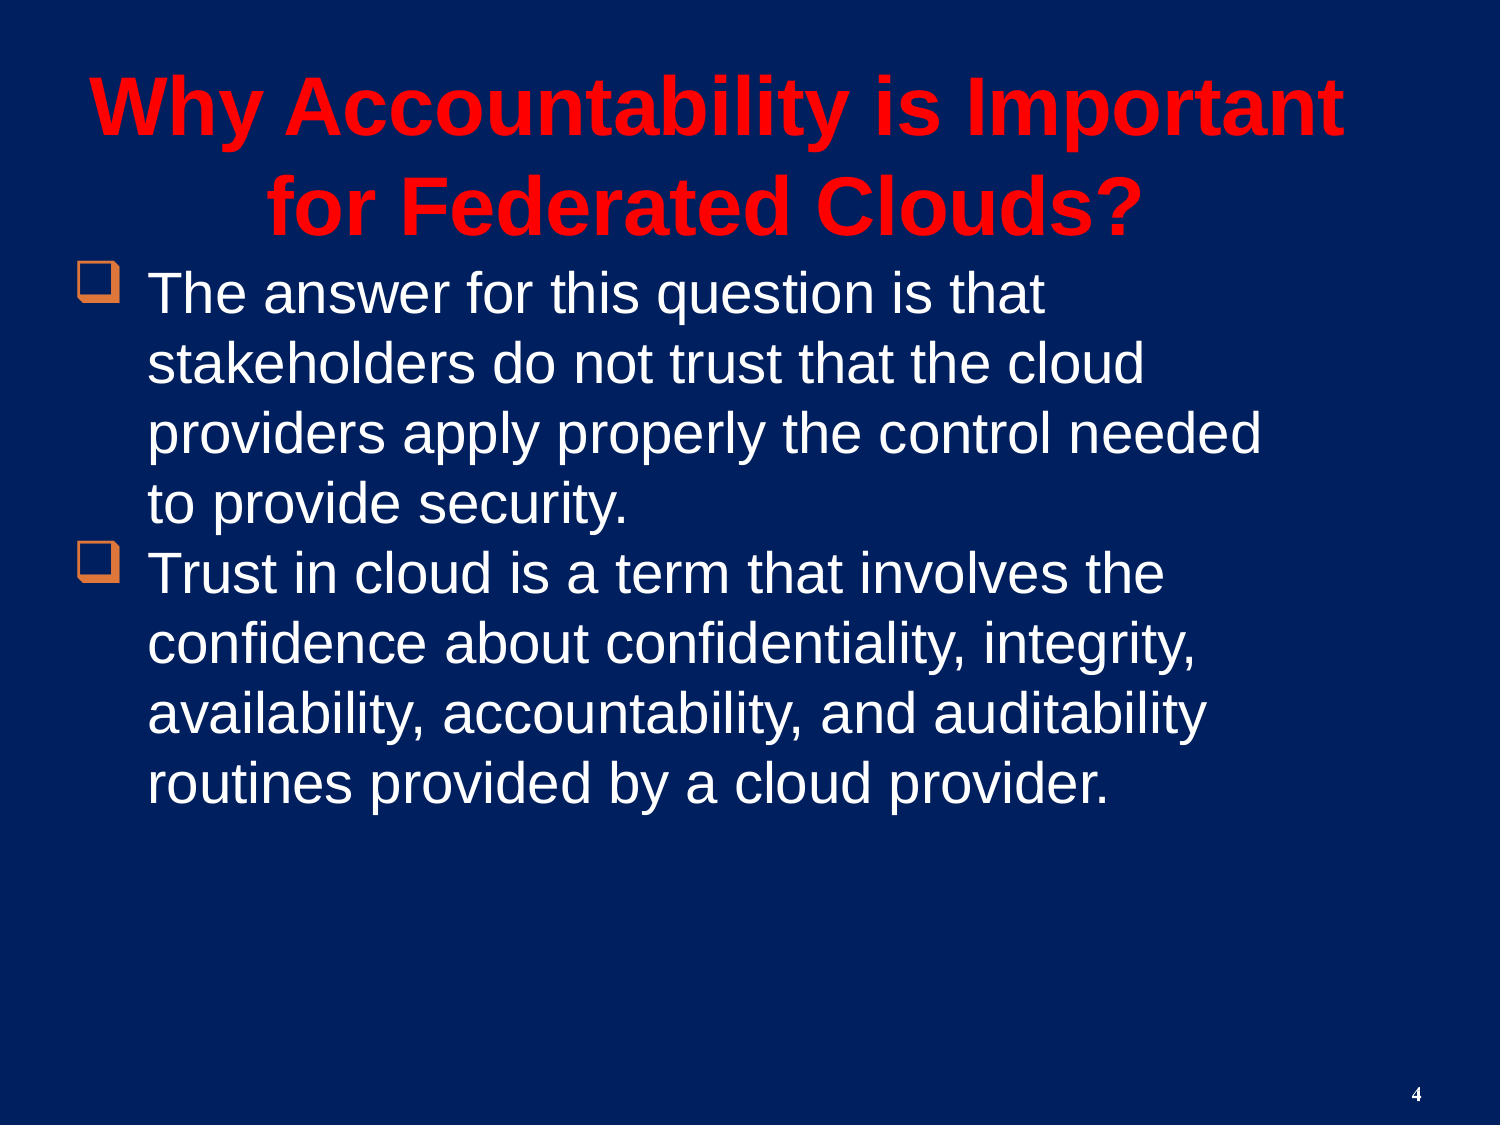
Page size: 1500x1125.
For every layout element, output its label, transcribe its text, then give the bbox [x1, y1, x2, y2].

text_box Why Accountability is Important for Federated Clouds? [70, 52, 1363, 253]
text_box The answer for this question is that stakeholders do not trust that the cloud providers apply properly the control needed to provide security. Trust in cloud is a term that involves the confidence about confidentiality, integrity, availability, accountability, and auditability routines provided by a cloud provider. [70, 254, 1421, 815]
text_box [1412, 1087, 1422, 1102]
